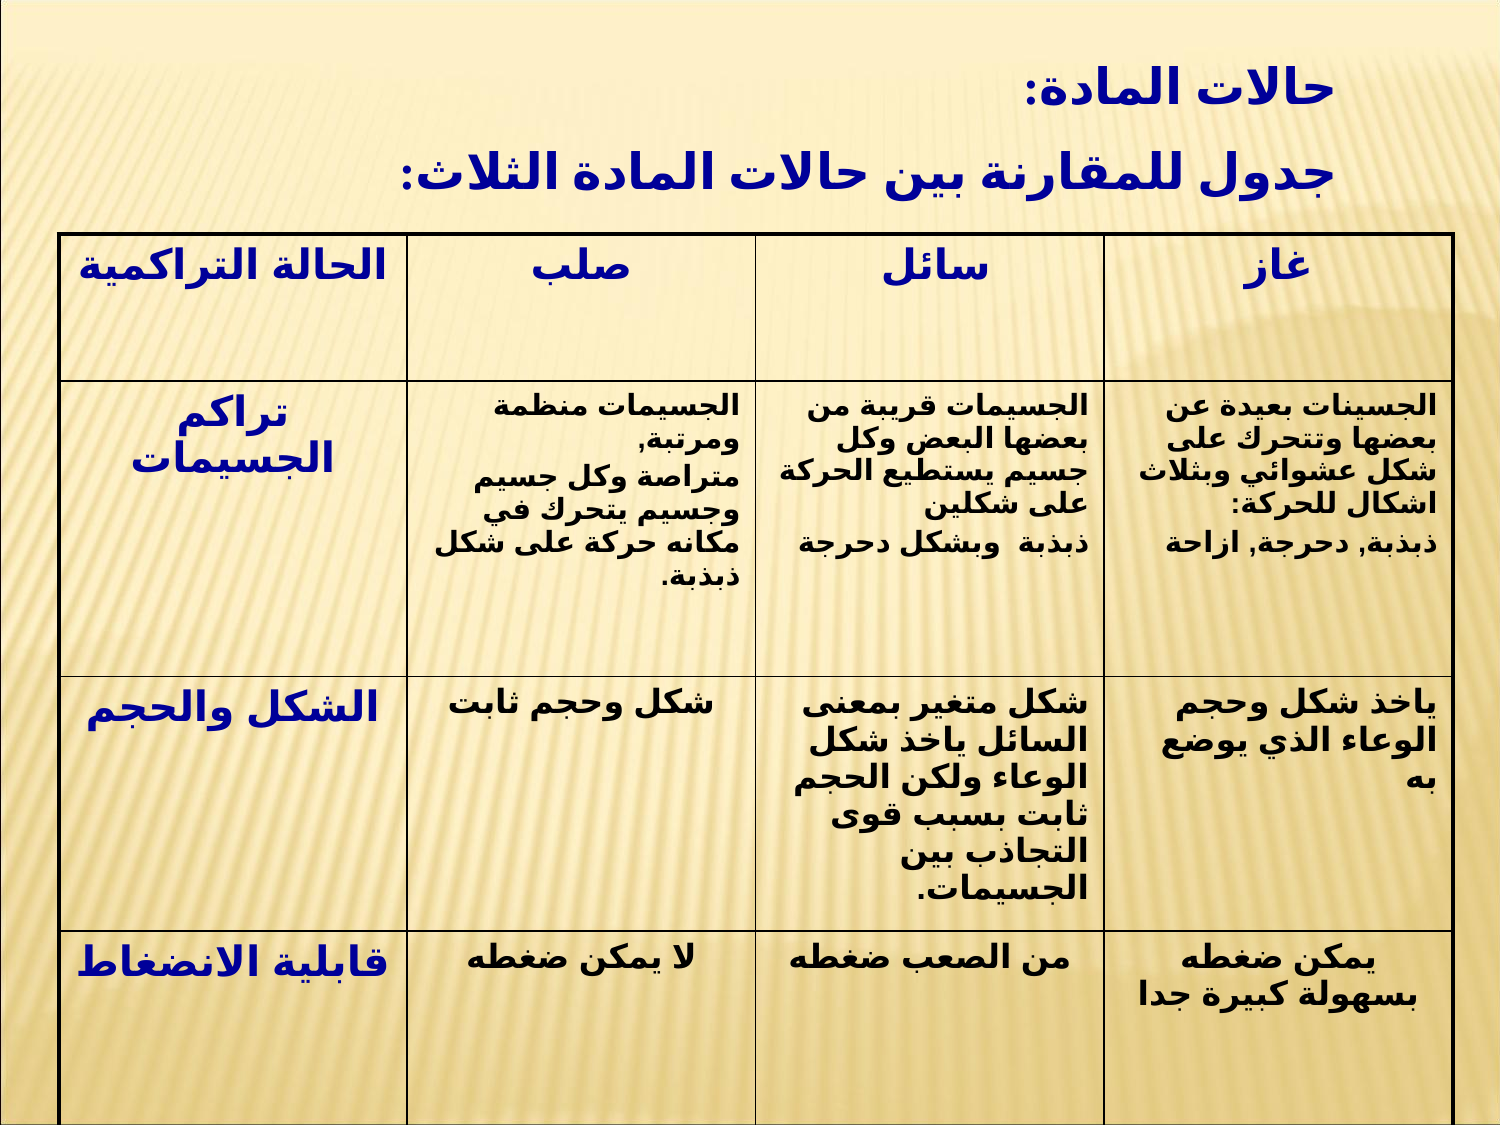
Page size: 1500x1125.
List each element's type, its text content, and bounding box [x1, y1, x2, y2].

table_cell الجسينات بعيدة عن بعضها وتتحرك على شكل عشوائي وبثلاث اشكال للحركة: ذبذبة, دحرجة, ازاحة [1105, 382, 1451, 676]
table_cell الجسيمات قريبة من بعضها البعض وكل جسيم يستطيع الحركة على شكلين ذبذبة وبشكل دحرجة [756, 382, 1103, 676]
picture [0, 0, 1500, 1125]
table_cell شكل متغير بمعنى السائل ياخذ شكل الوعاء ولكن الحجم ثابت بسبب قوى التجاذب بين الجسيمات. [756, 677, 1103, 930]
table_cell تراكم الجسيمات [61, 382, 406, 676]
table_cell قابلية الانضغاط [61, 932, 406, 1125]
table_cell من الصعب ضغطه [756, 932, 1103, 1125]
table_cell الشكل والحجم [61, 677, 406, 930]
text_box حالات المادة: جدول للمقارنة بين حالات المادة الثلاث: [242, 46, 1353, 207]
table_cell شكل وحجم ثابت [408, 677, 755, 930]
table_cell يمكن ضغطه بسهولة كبيرة جدا [1105, 932, 1451, 1125]
table_header الحالة التراكمية [61, 236, 406, 380]
table_cell الجسيمات منظمة ومرتبة, متراصة وكل جسيم وجسيم يتحرك في مكانه حركة على شكل ذبذبة. [408, 382, 755, 676]
table_cell ياخذ شكل وحجم الوعاء الذي يوضع به [1105, 677, 1451, 930]
table_header سائل [756, 236, 1103, 380]
table_cell لا يمكن ضغطه [408, 932, 755, 1125]
table_header غاز [1105, 236, 1451, 380]
table_header صلب [408, 236, 755, 380]
